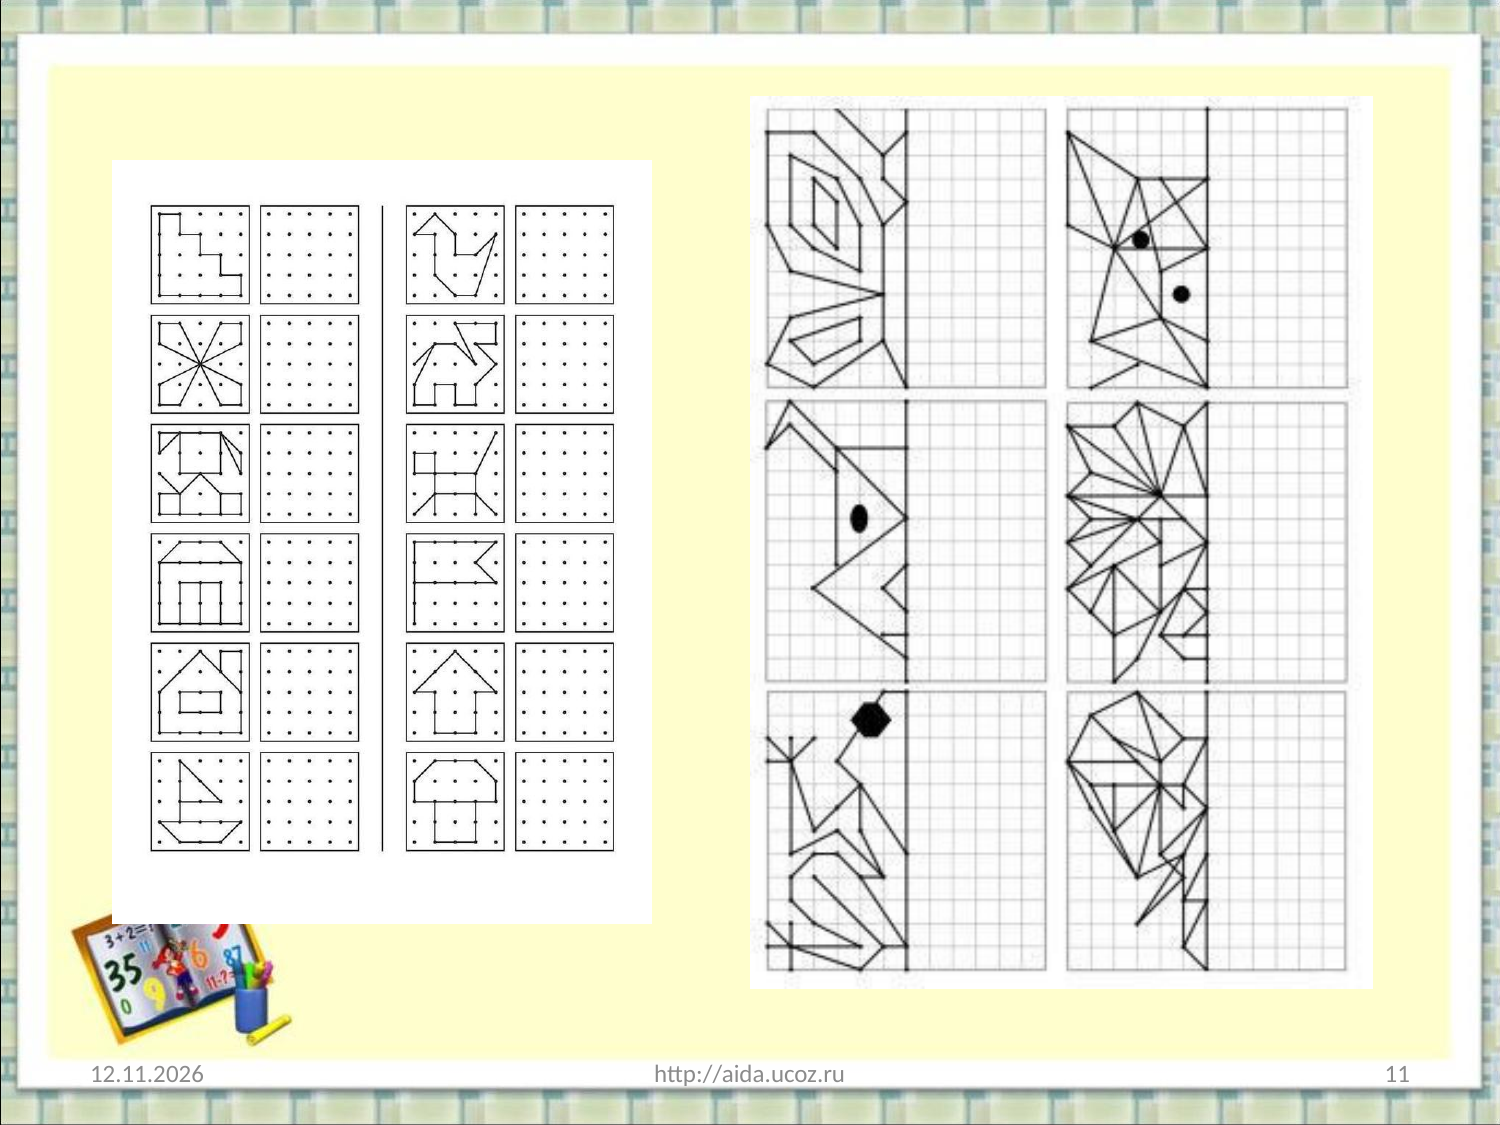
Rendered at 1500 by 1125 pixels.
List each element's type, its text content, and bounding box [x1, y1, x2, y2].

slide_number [75, 1042, 425, 1103]
footer http://aida.ucoz.ru [512, 1042, 988, 1103]
slide_number 11 [1074, 1042, 1425, 1103]
picture [0, 0, 1500, 1125]
